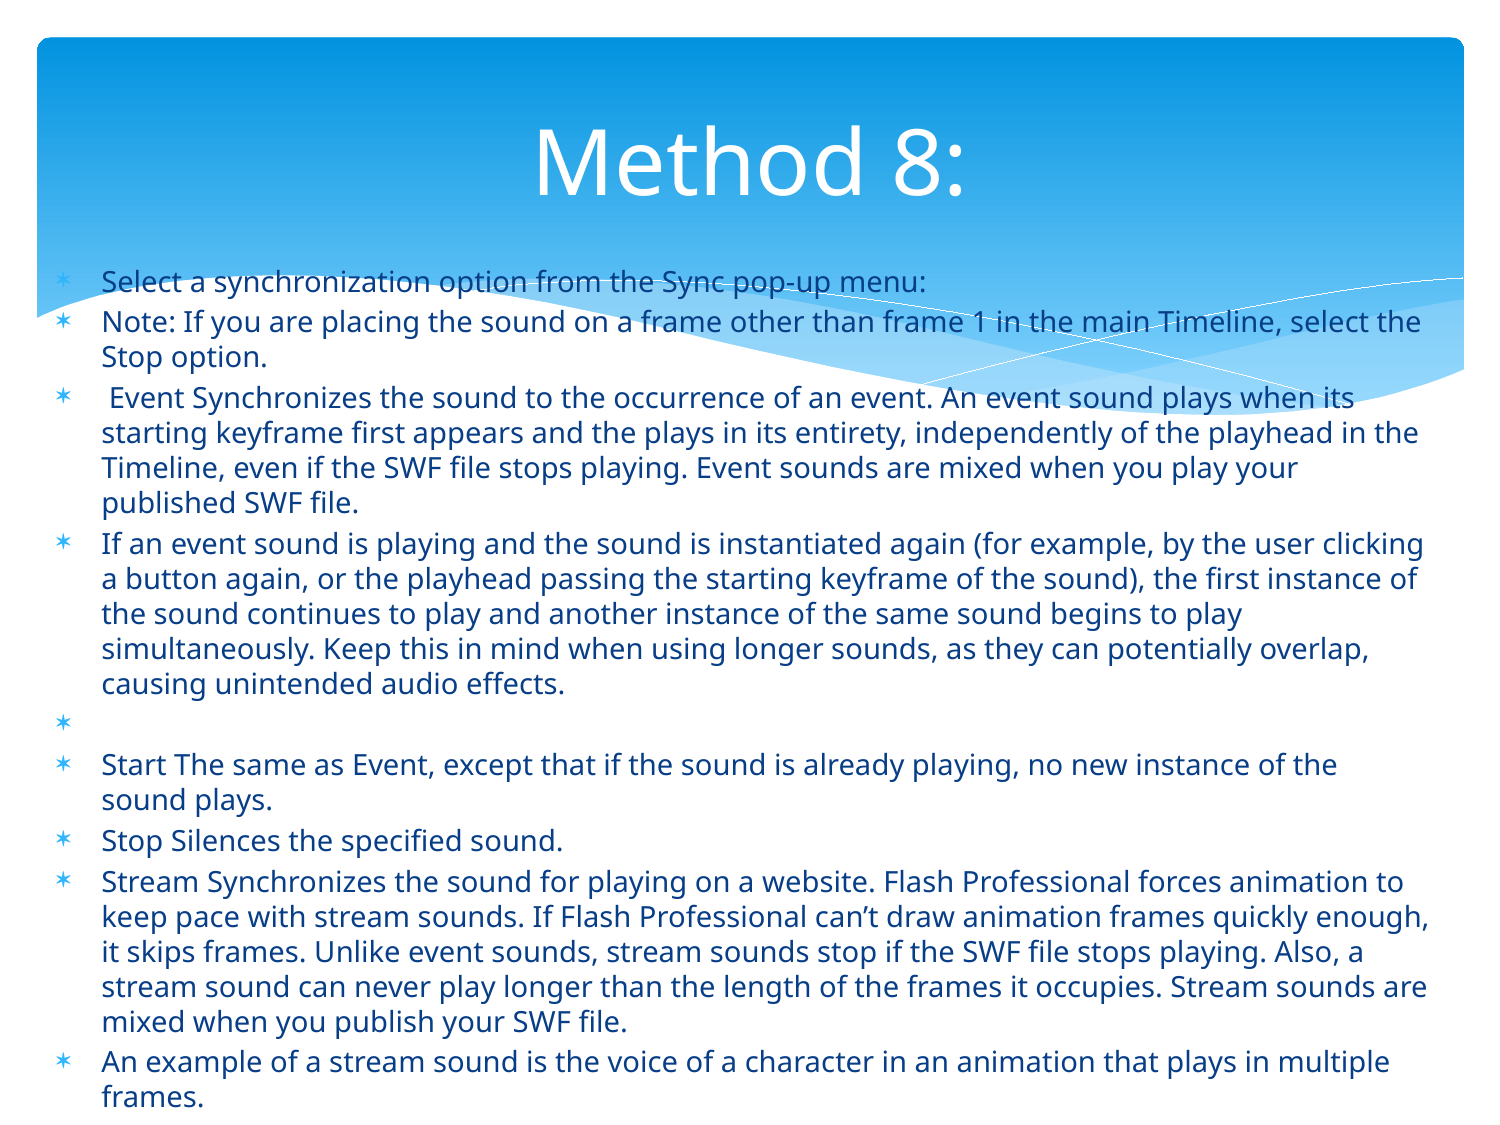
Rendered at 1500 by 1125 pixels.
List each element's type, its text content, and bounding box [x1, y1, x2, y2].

list Select a synchronization option from the Sync pop-up menu: Note: If you are placing the sound on a frame other than frame 1 in the main Timeline, select the Stop option. Event Synchronizes the sound to the occurrence of an event. An event sound plays when its starting keyframe first appears and the plays in its entirety, independently of the playhead in the Timeline, even if the SWF file stops playing. Event sounds are mixed when you play your published SWF file. If an event sound is playing and the sound is instantiated again (for example, by the user clicking a button again, or the playhead passing the starting keyframe of the sound), the first instance of the sound continues to play and another instance of the same sound begins to play simultaneously. Keep this in mind when using longer sounds, as they can potentially overlap, causing unintended audio effects. Start The same as Event, except that if the sound is already playing, no new instance of the sound plays. Stop Silences the specified sound. Stream Synchronizes the sound for playing on a website. Flash Professional forces animation to keep pace with stream sounds. If Flash Professional can’t draw animation frames quickly enough, it skips frames. Unlike event sounds, stream sounds stop if the SWF file stops playing. Also, a stream sound can never play longer than the length of the frames it occupies. Stream sounds are mixed when you publish your SWF file. An example of a stream sound is the voice of a character in an animation that plays in multiple frames. Note: If you use an mp3 sound as a stream sound, you must recompress the sound for export. You can export the sound as an mp3 file, with the same compression settings that it had on import. [41, 255, 1447, 1005]
title Method 8: [75, 55, 1425, 261]
